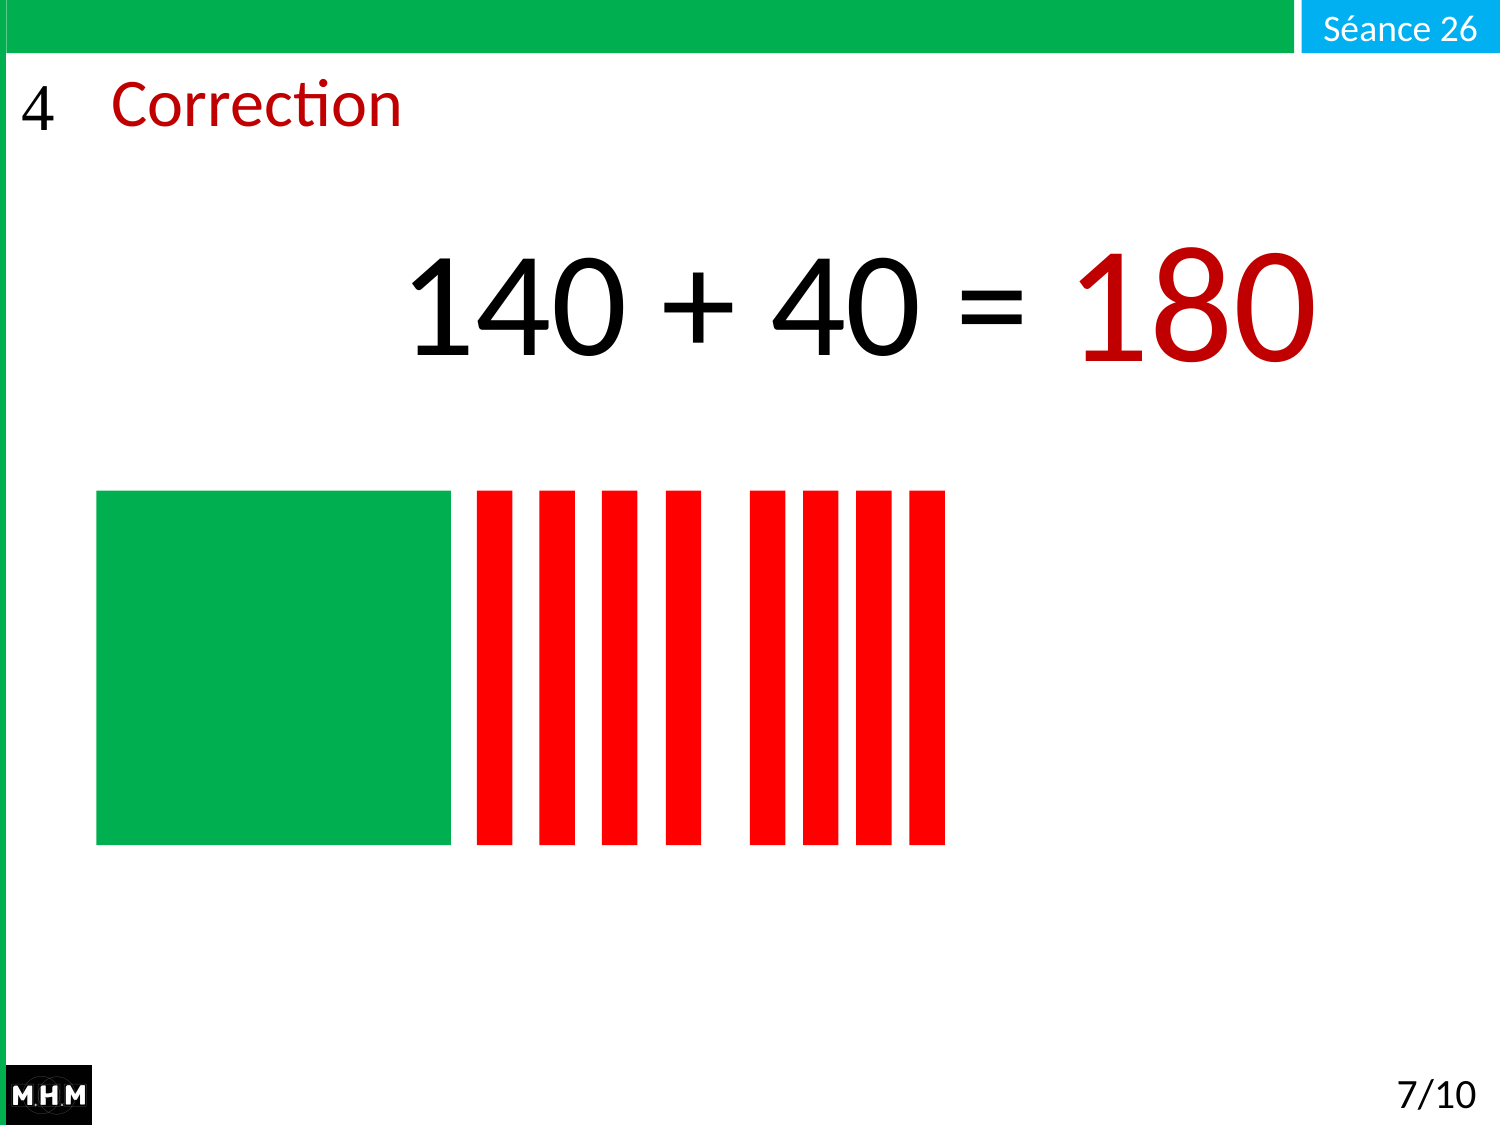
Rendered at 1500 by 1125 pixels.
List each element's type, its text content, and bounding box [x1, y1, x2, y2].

title Correction [96, 60, 1391, 150]
text_box [802, 490, 839, 846]
text_box [538, 490, 576, 846]
text_box [601, 490, 638, 846]
picture [6, 1065, 92, 1125]
text_box [749, 490, 786, 846]
text_box [476, 490, 513, 846]
text_box [95, 490, 452, 846]
text_box 180 [1021, 187, 1362, 403]
list 7/10 [1373, 1064, 1500, 1125]
text_box [665, 490, 702, 846]
text_box [855, 490, 893, 846]
text_box 140 + 40 = … [385, 197, 1021, 393]
text_box [908, 490, 946, 846]
